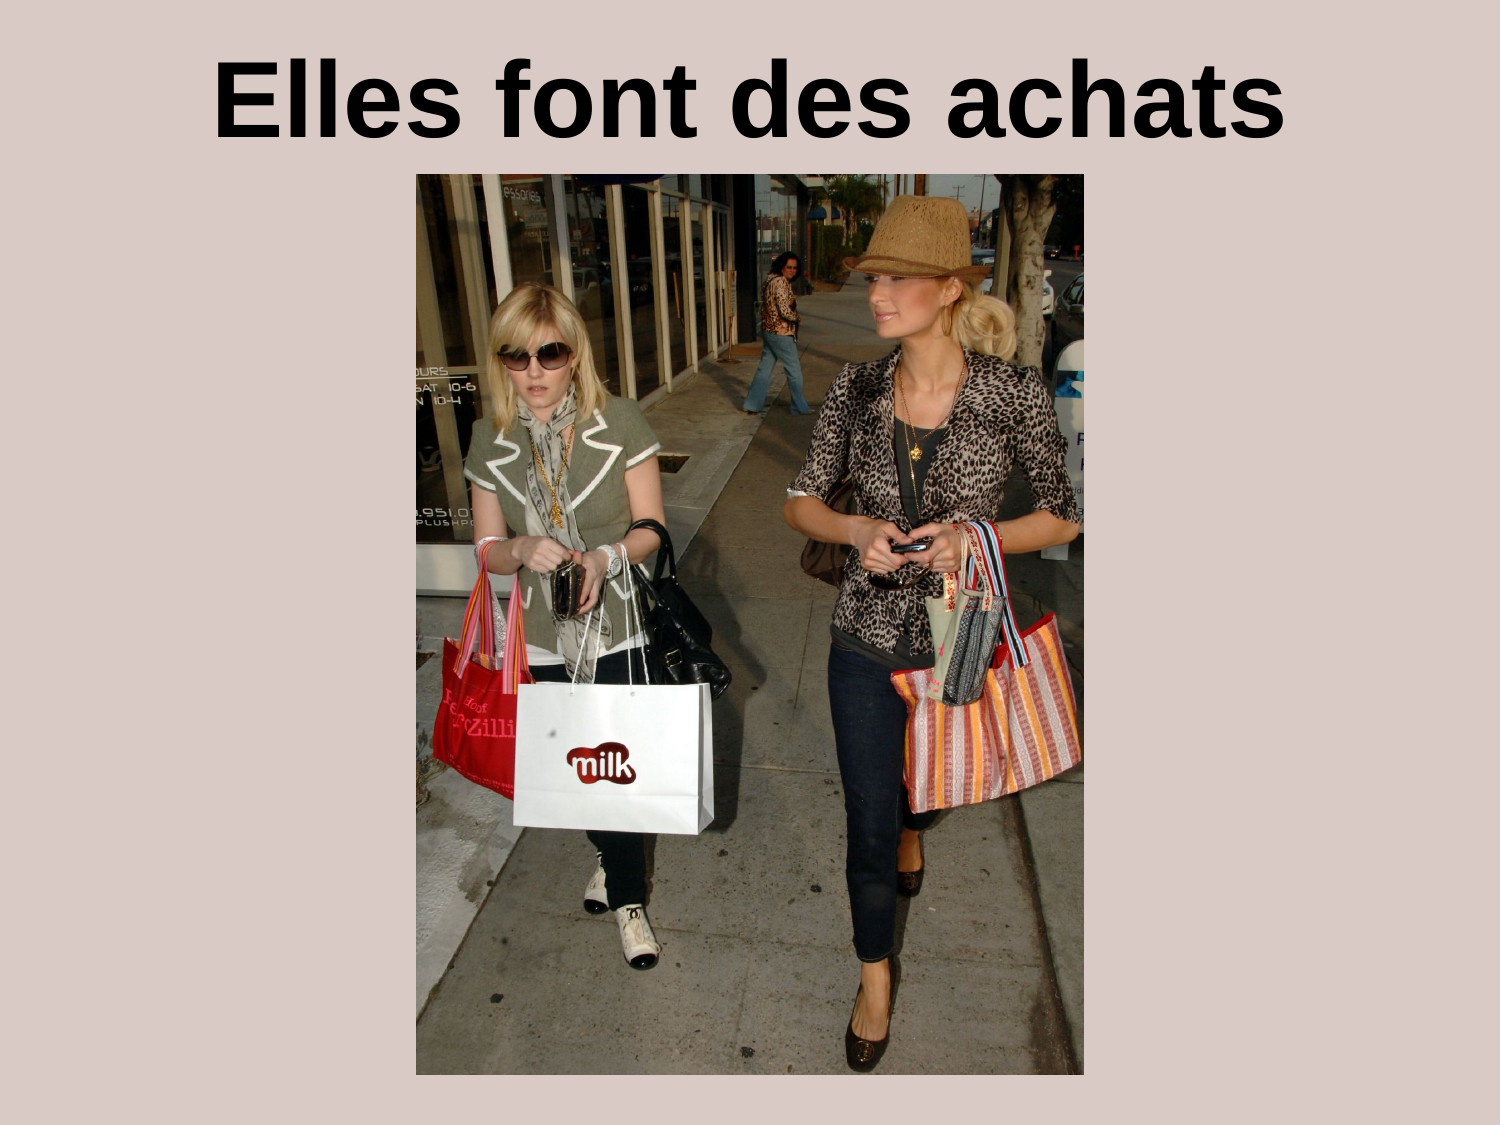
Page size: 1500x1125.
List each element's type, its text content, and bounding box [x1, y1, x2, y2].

picture [416, 174, 1084, 1076]
title Elles font des achats [74, 0, 1426, 188]
